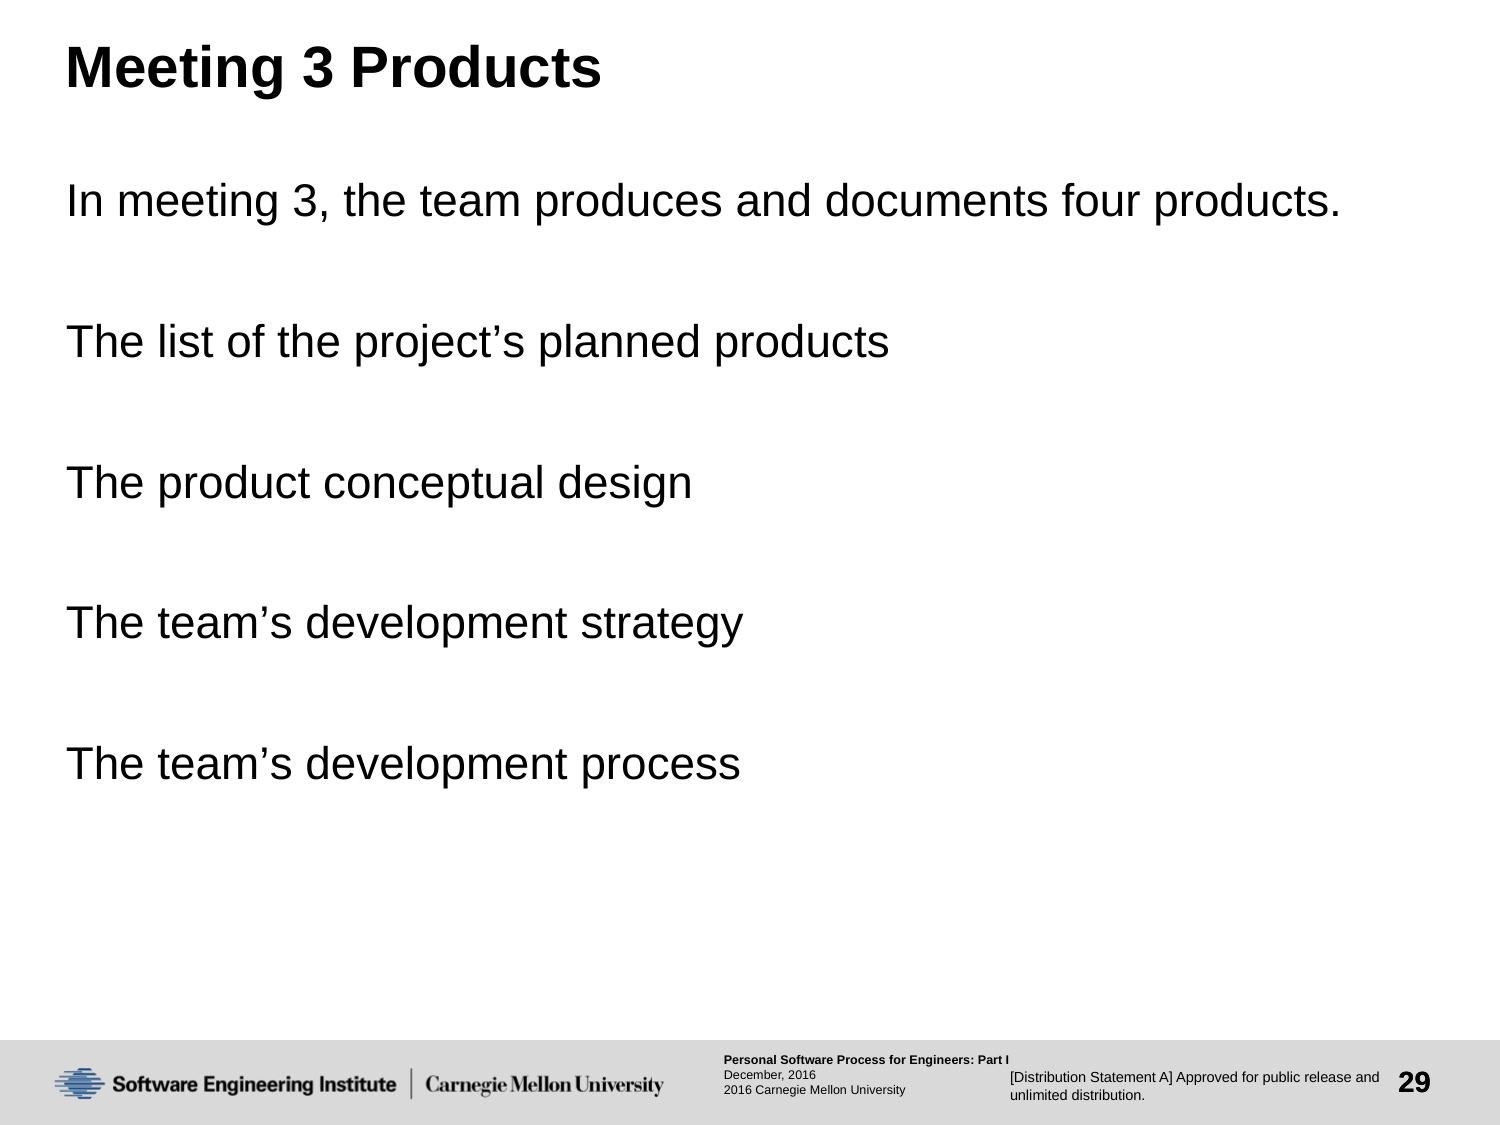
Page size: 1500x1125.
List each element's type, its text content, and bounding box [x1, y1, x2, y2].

title Meeting 3 Products [65, 37, 1313, 148]
list In meeting 3, the team produces and documents four products. The list of the project’s planned products The product conceptual design The team’s development strategy The team’s development process [65, 177, 1431, 1000]
picture [46, 1061, 673, 1104]
